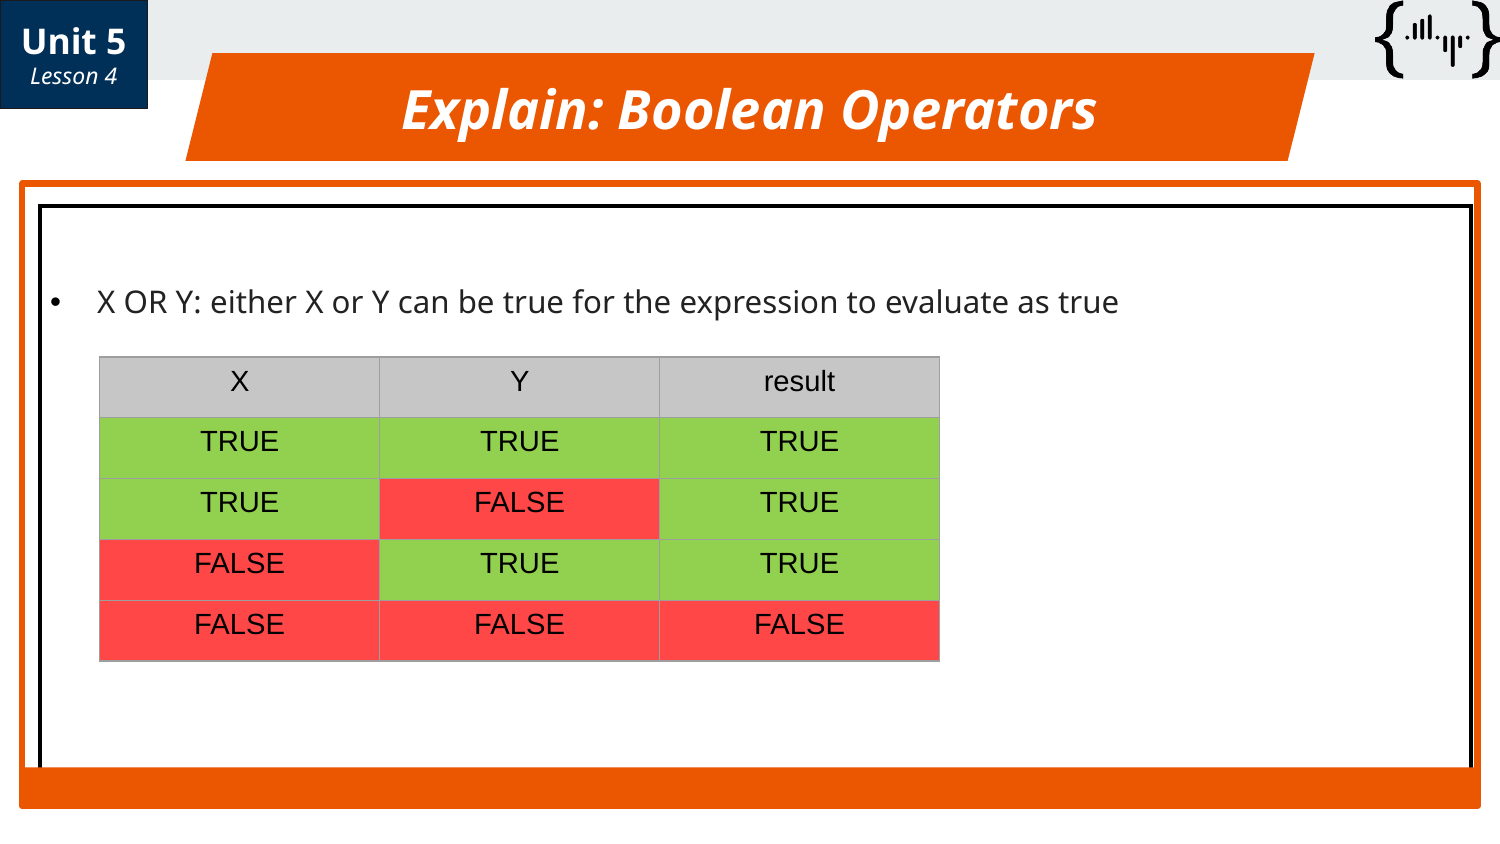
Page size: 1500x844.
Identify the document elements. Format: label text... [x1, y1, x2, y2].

picture [1374, 0, 1500, 80]
picture [25, 186, 1475, 804]
text_box [185, 53, 1315, 161]
title Explain: Boolean Operators [221, 60, 1279, 155]
text_box Unit 5 Lesson 4 [0, 0, 148, 109]
